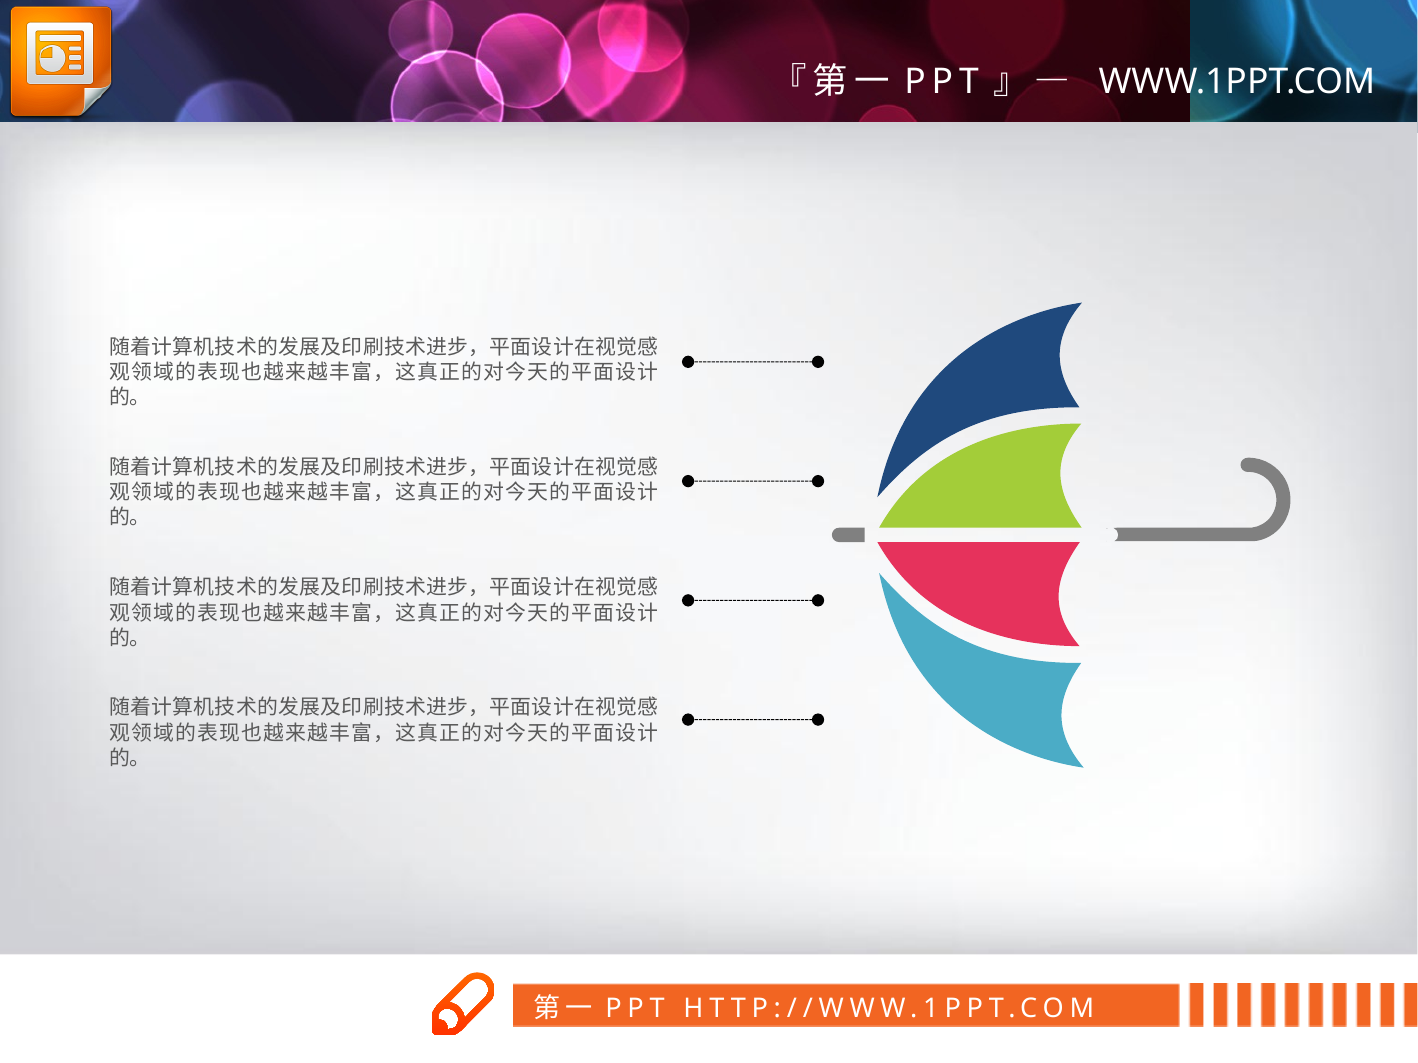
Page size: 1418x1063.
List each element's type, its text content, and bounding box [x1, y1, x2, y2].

picture [0, 0, 1418, 956]
text_box 随着计算机技术的发展及印刷技术进步，平面设计在视觉感观领域的表现也越来越丰富，这真正的对今天的平面设计的。 [94, 446, 674, 537]
picture [513, 983, 1418, 1027]
text_box 随着计算机技术的发展及印刷技术进步，平面设计在视觉感观领域的表现也越来越丰富，这真正的对今天的平面设计的。 [94, 326, 674, 417]
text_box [831, 302, 1291, 768]
text_box 随着计算机技术的发展及印刷技术进步，平面设计在视觉感观领域的表现也越来越丰富，这真正的对今天的平面设计的。 [94, 566, 674, 657]
text_box 随着计算机技术的发展及印刷技术进步，平面设计在视觉感观领域的表现也越来越丰富，这真正的对今天的平面设计的。 [94, 686, 674, 777]
